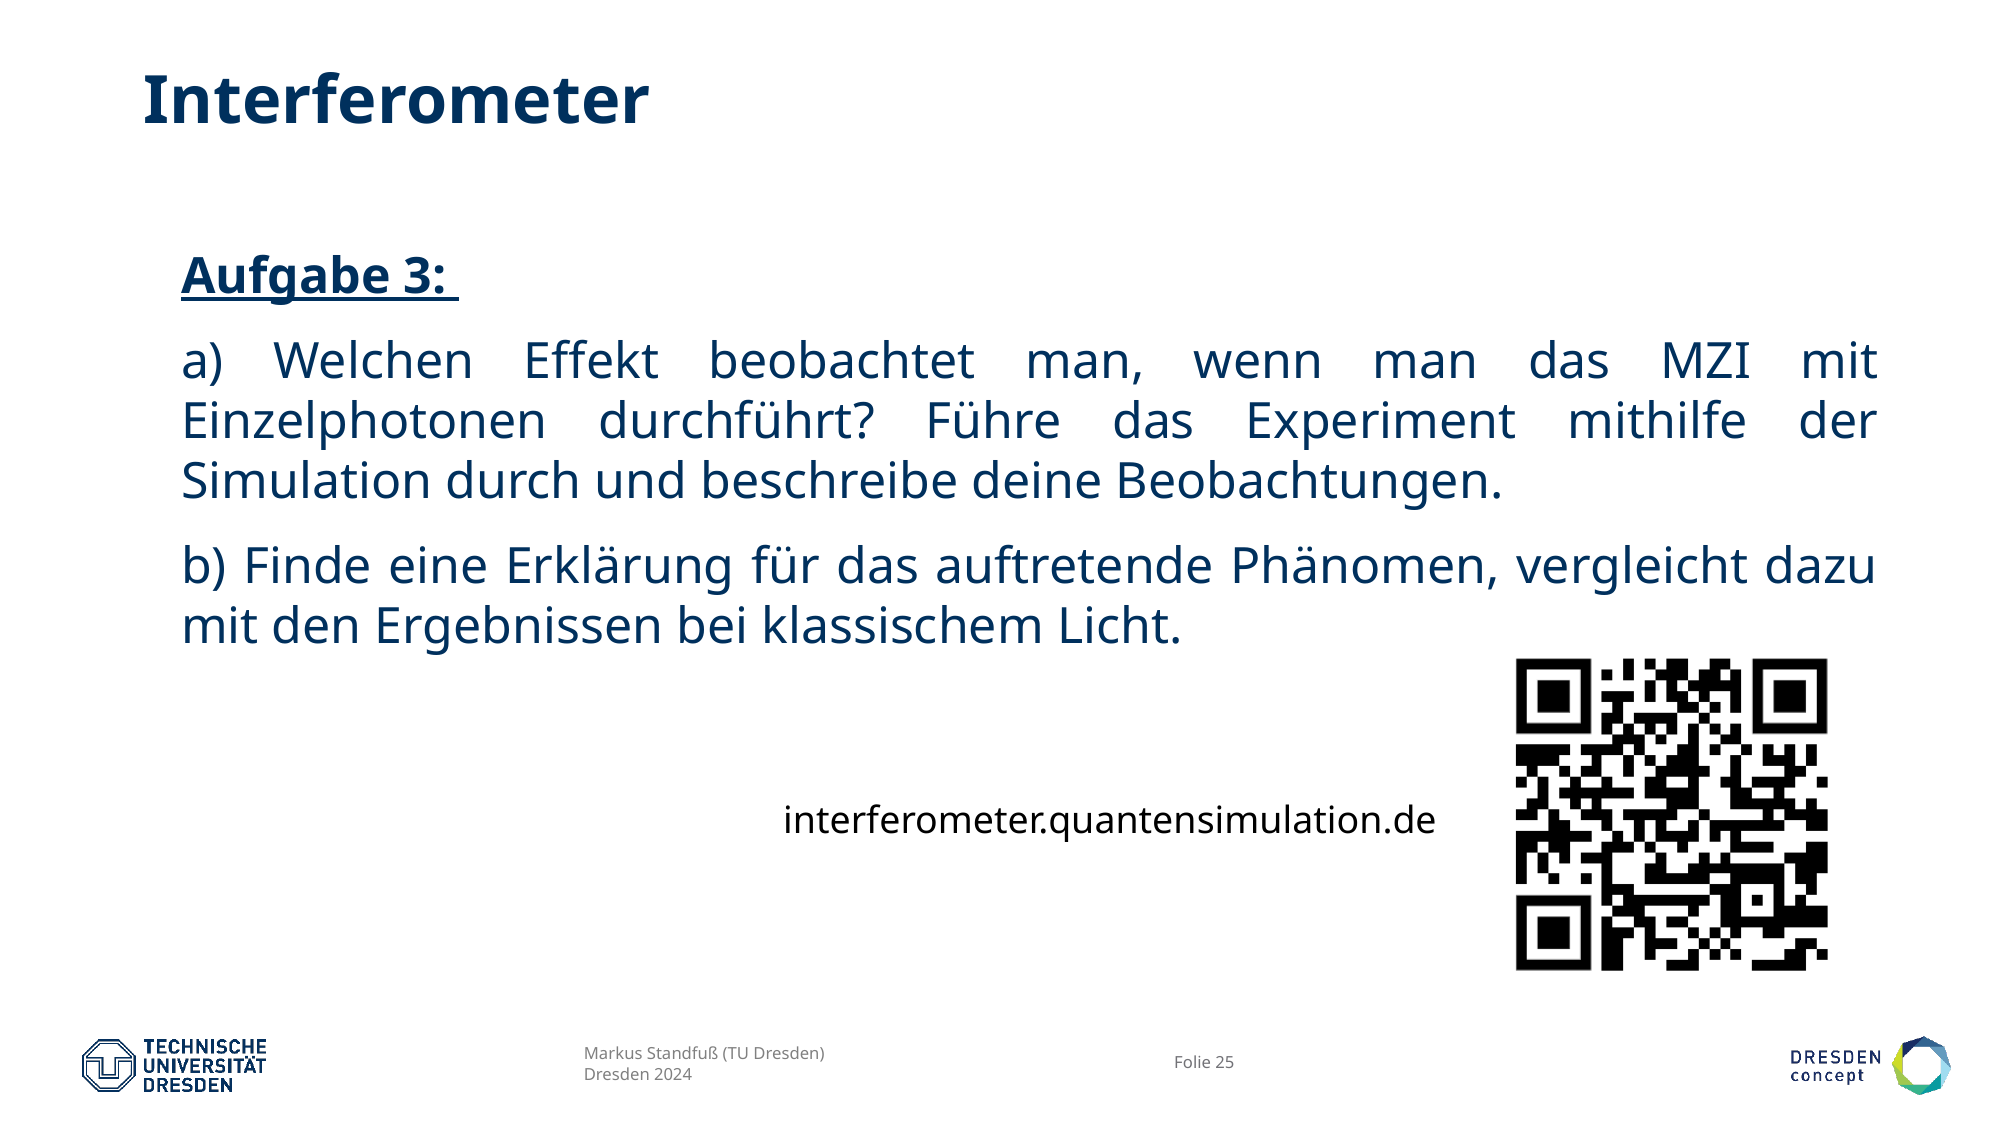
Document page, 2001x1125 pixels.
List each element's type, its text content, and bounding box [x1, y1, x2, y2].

picture [1791, 1036, 1951, 1095]
picture [82, 1039, 266, 1092]
text_box interferometer.quantensimulation.de [768, 788, 1503, 849]
title Interferometer [143, 56, 1880, 169]
picture [1503, 650, 1845, 987]
list Aufgabe 3: a) Welchen Effekt beobachtet man, wenn man das MZI mit Einzelphotonen durchführt? Führe das Experiment mithilfe der Simulation durch und beschreibe deine Beobachtungen. b) Finde eine Erklärung für das auftretende Phänomen, vergleicht dazu mit den Ergebnissen bei klassischem Licht. [143, 243, 1880, 957]
